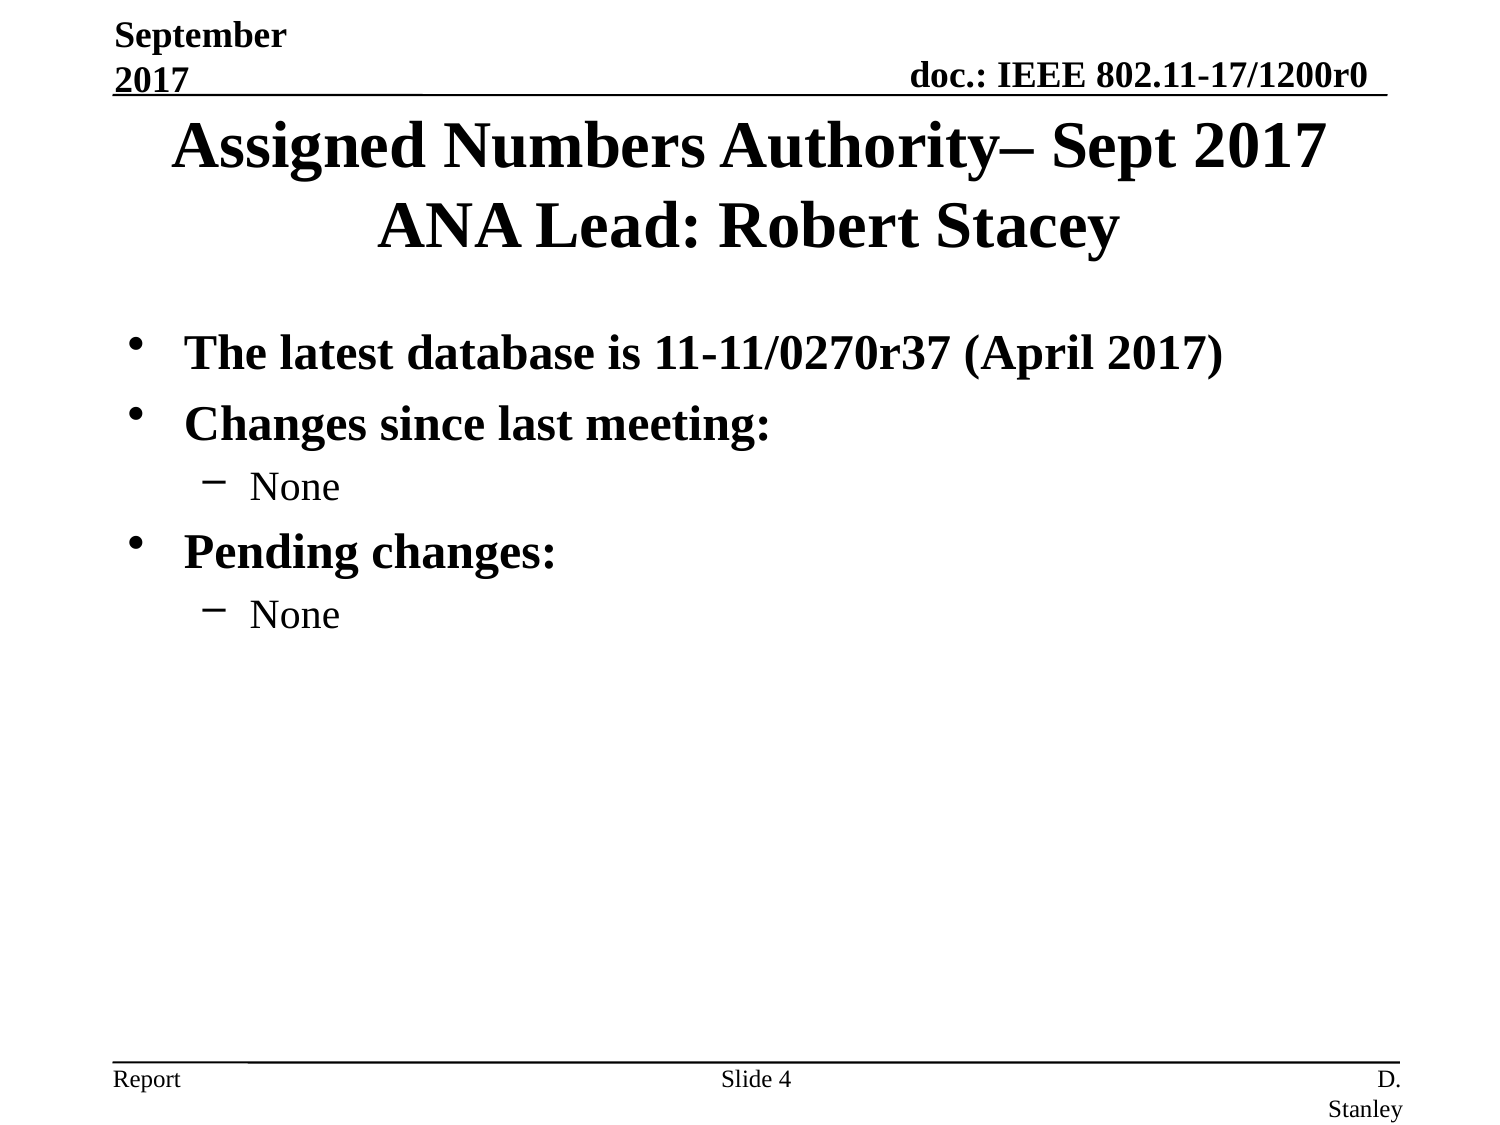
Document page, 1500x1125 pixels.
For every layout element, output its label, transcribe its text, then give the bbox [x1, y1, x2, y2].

slide_number Slide 4 [721, 1062, 792, 1093]
footer D. Stanley, HP Enterprise [1325, 1062, 1402, 1093]
title Assigned Numbers Authority– Sept 2017 ANA Lead: Robert Stacey [112, 125, 1388, 238]
list The latest database is 11-11/0270r37 (April 2017) Changes since last meeting: None Pending changes: None [112, 312, 1425, 1000]
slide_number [114, 54, 335, 100]
